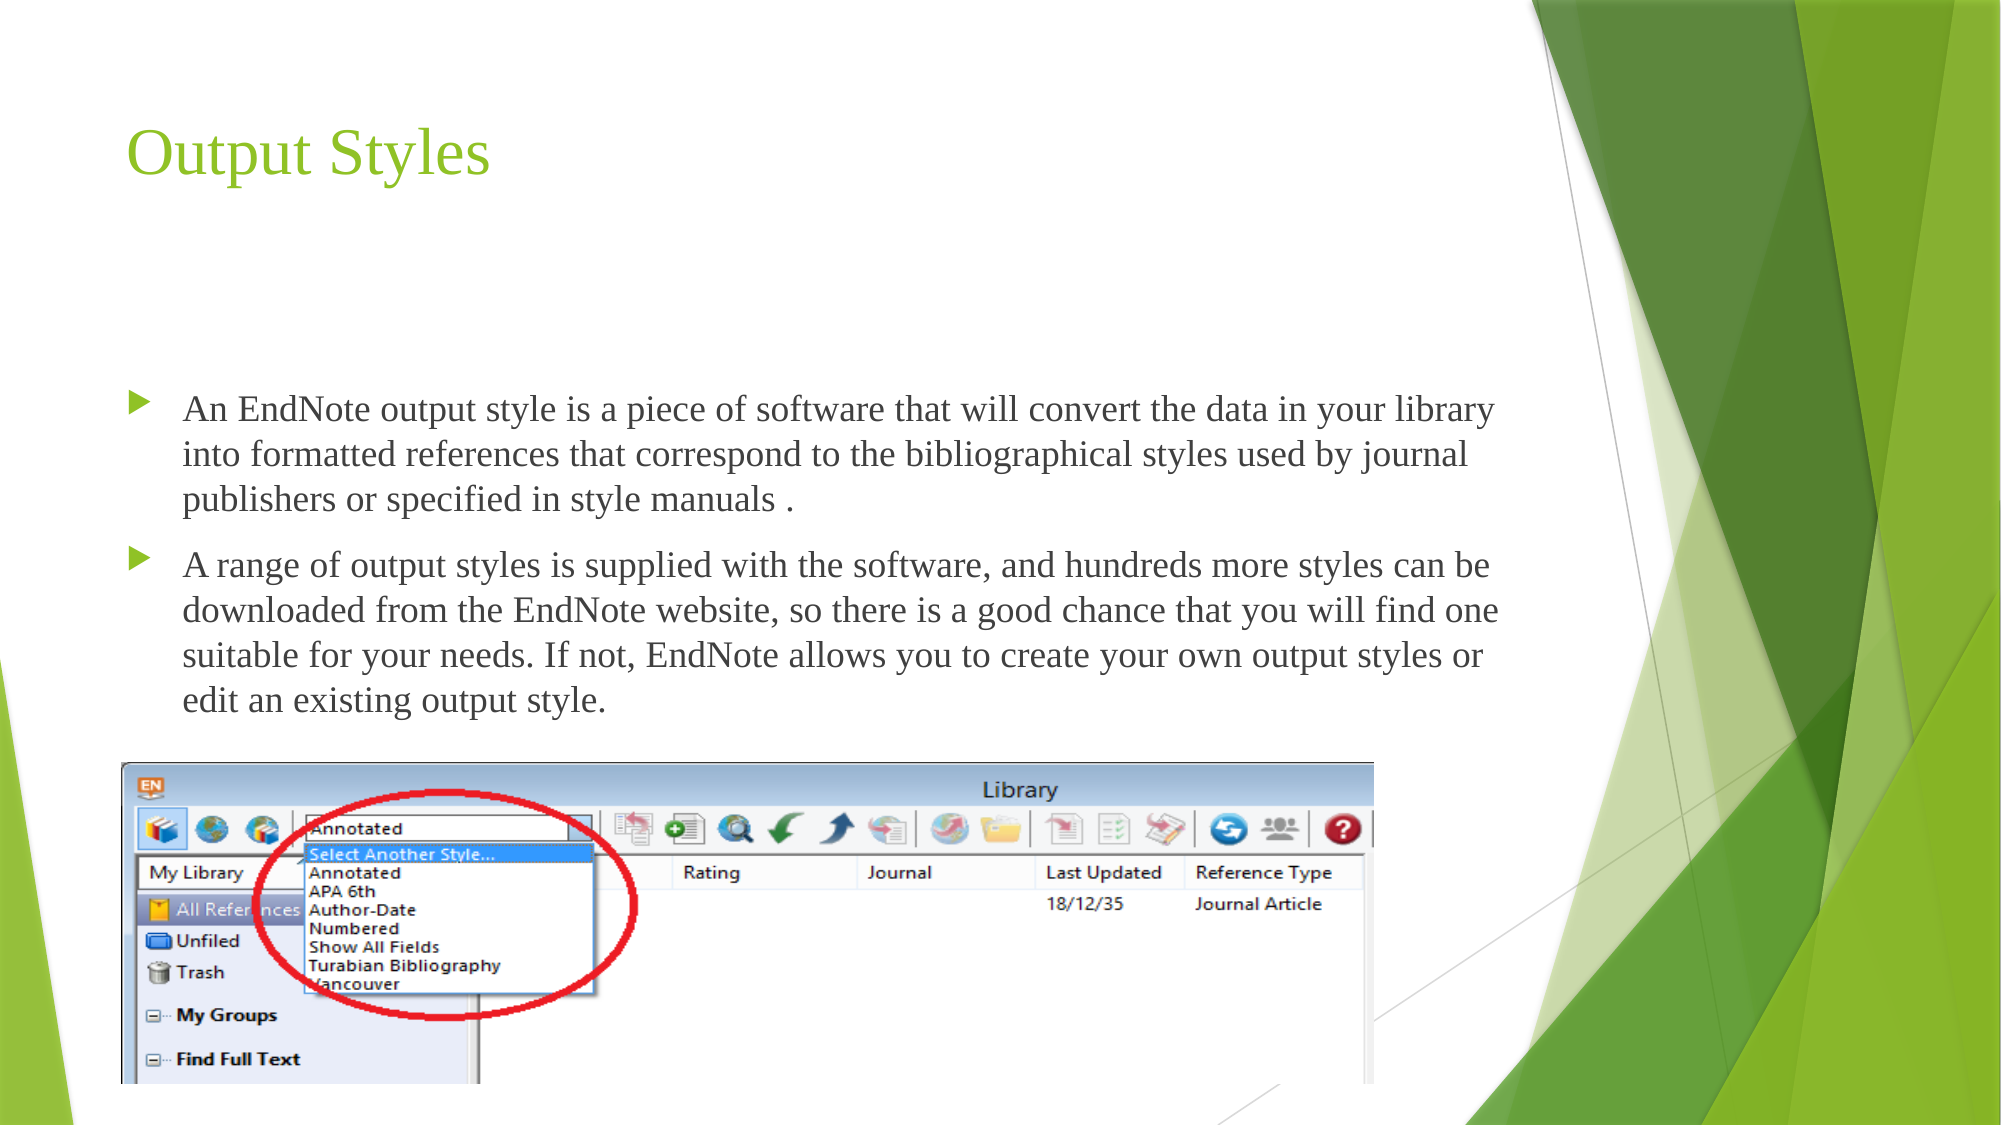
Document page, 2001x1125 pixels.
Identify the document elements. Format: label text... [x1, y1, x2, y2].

title Output Styles [111, 99, 1522, 310]
list An EndNote output style is a piece of software that will convert the data in your library into formatted references that correspond to the bibliographical styles used by journal publishers or specified in style manuals . A range of output styles is supplied with the software, and hundreds more styles can be downloaded from the EndNote website, so there is a good chance that you will find one suitable for your needs. If not, EndNote allows you to create your own output styles or edit an existing output style. [111, 310, 1522, 992]
picture [120, 761, 1374, 1085]
